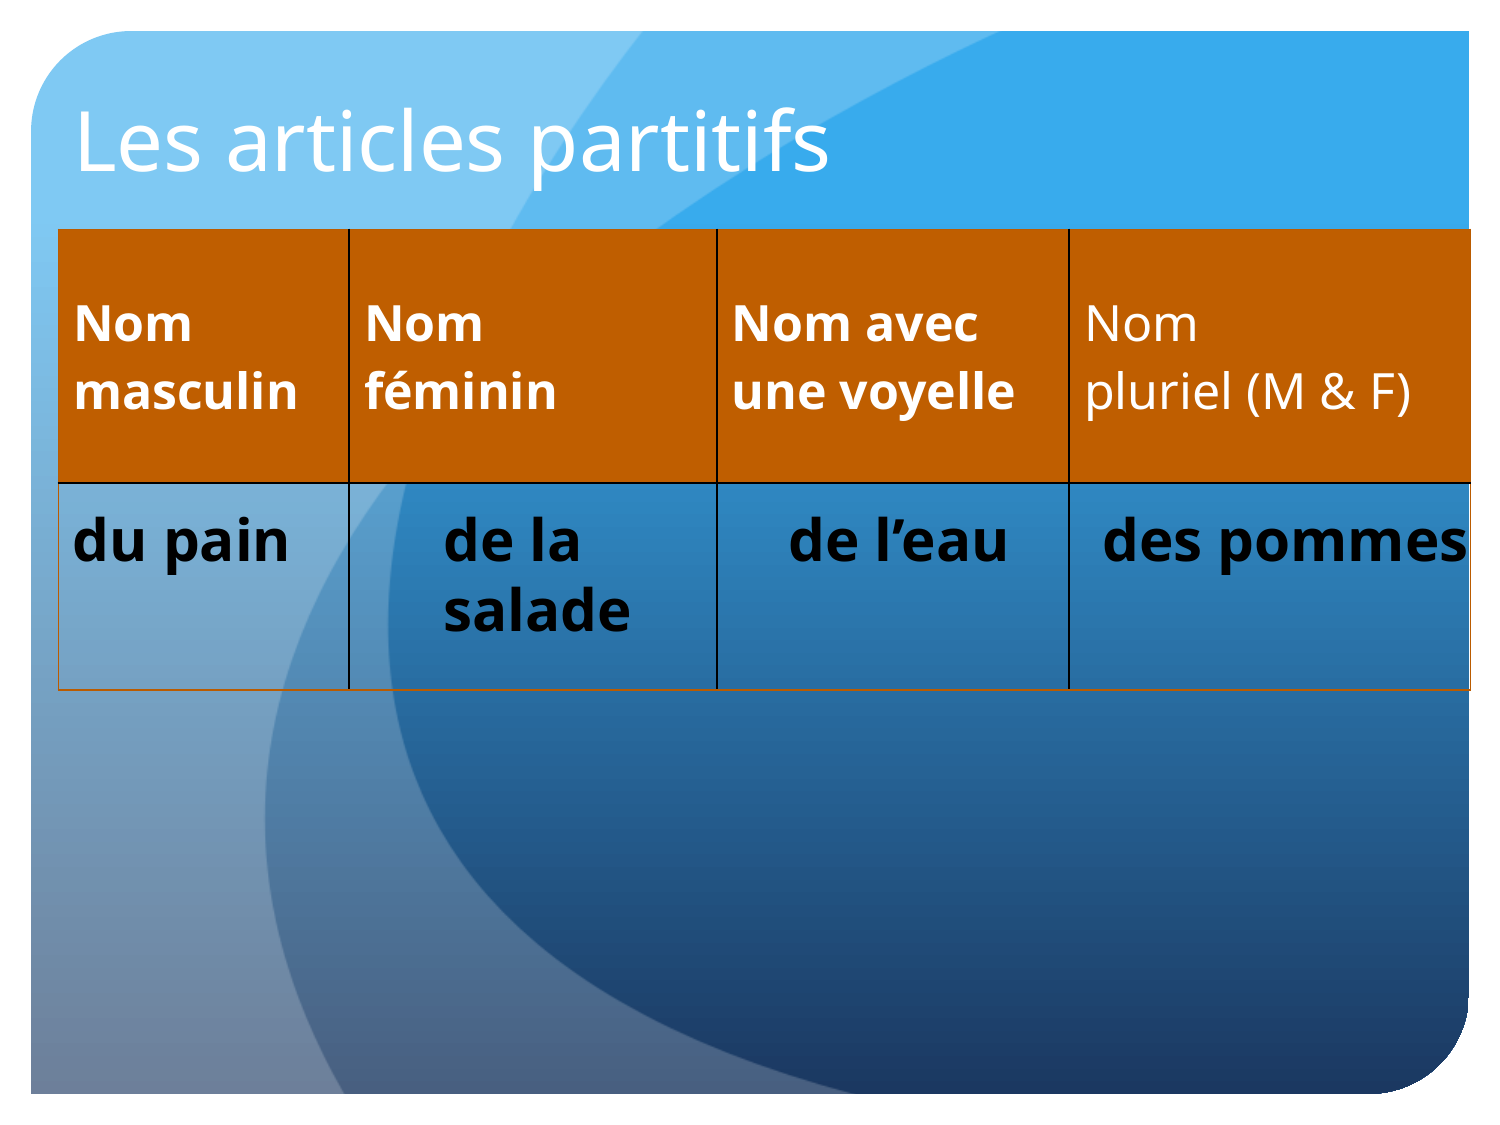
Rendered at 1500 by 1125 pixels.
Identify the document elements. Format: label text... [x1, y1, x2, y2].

table_cell [1070, 484, 1470, 689]
text_box de l’eau [773, 496, 1025, 581]
table_cell [350, 484, 716, 689]
text_box du pain [58, 496, 328, 581]
table_header Nom féminin [350, 230, 716, 482]
table_cell [718, 484, 1068, 689]
table_header Nom avec une voyelle [718, 230, 1068, 482]
text_box de la salade [428, 496, 733, 651]
table_header Nom masculin [59, 230, 348, 482]
table_cell [59, 484, 348, 689]
title Les articles partitifs [58, 79, 975, 197]
picture [25, 30, 1474, 1095]
table_header Nom pluriel (M & F) [1070, 230, 1470, 482]
text_box des pommes [1087, 496, 1484, 581]
